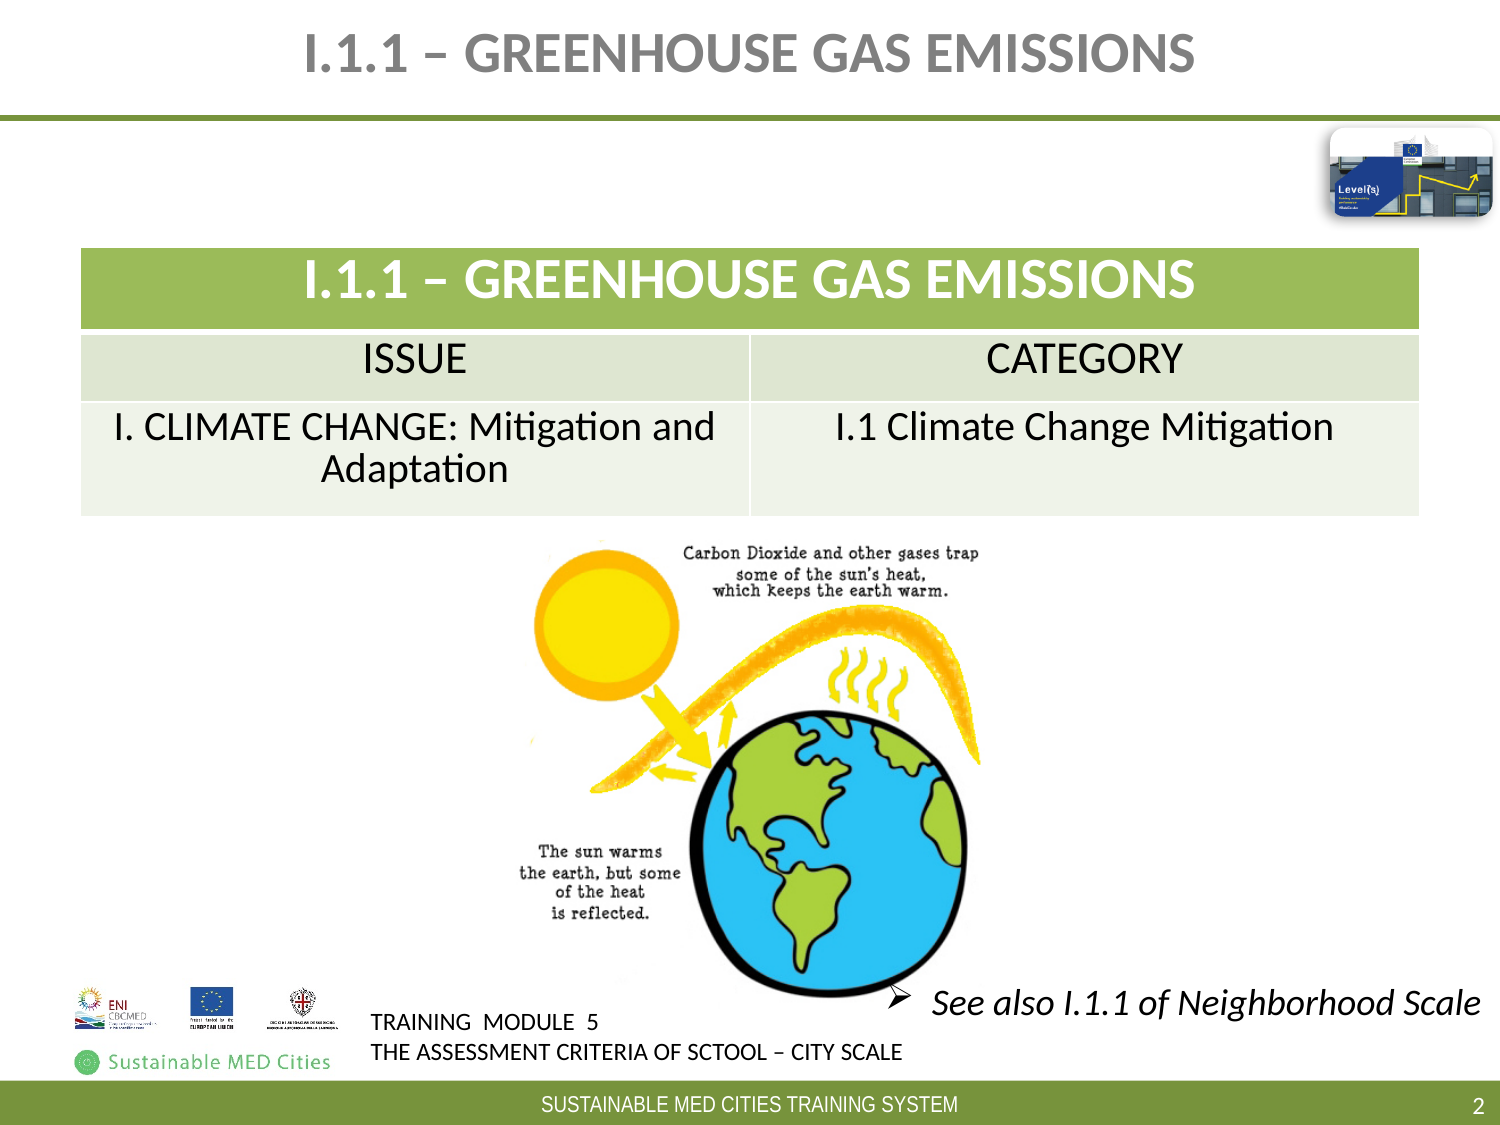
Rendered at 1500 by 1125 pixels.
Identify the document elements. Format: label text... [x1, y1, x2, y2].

table_cell I. CLIMATE CHANGE: Mitigation and Adaptation [81, 403, 749, 516]
title I.1.1 – GREENHOUSE GAS EMISSIONS [0, 0, 1500, 117]
picture [515, 539, 985, 1009]
picture [1329, 127, 1493, 217]
table_cell CATEGORY [751, 335, 1419, 401]
text_box See also I.1.1 of Neighborhood Scale [870, 970, 1497, 1031]
picture [62, 978, 356, 1080]
table_cell ISSUE [81, 335, 749, 401]
table_header I.1.1 – GREENHOUSE GAS EMISSIONS [81, 248, 1419, 329]
slide_number 2 [1149, 1074, 1500, 1125]
table_cell I.1 Climate Change Mitigation [751, 403, 1419, 516]
